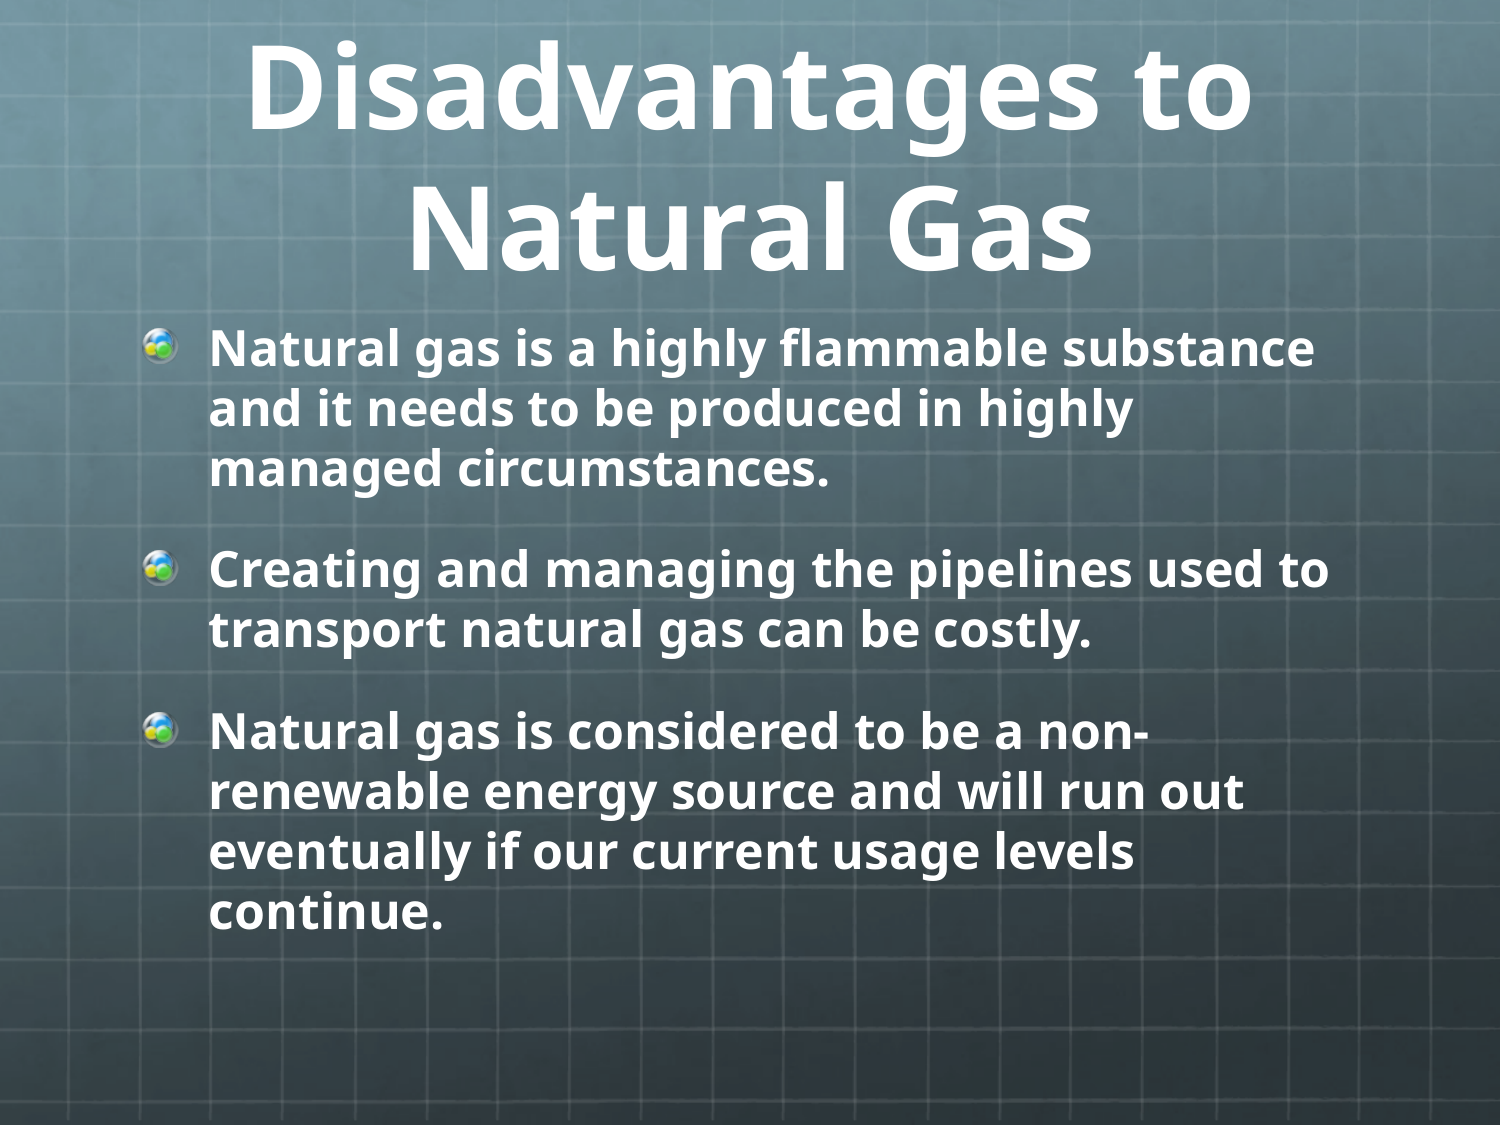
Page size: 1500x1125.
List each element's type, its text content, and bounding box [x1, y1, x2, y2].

list Natural gas is a highly flammable substance and it needs to be produced in highly managed circumstances. Creating and managing the pipelines used to transport natural gas can be costly. Natural gas is considered to be a non-renewable energy source and will run out eventually if our current usage levels continue. [127, 308, 1372, 958]
title Disadvantages to Natural Gas [127, 17, 1372, 289]
picture [0, 0, 1500, 1125]
